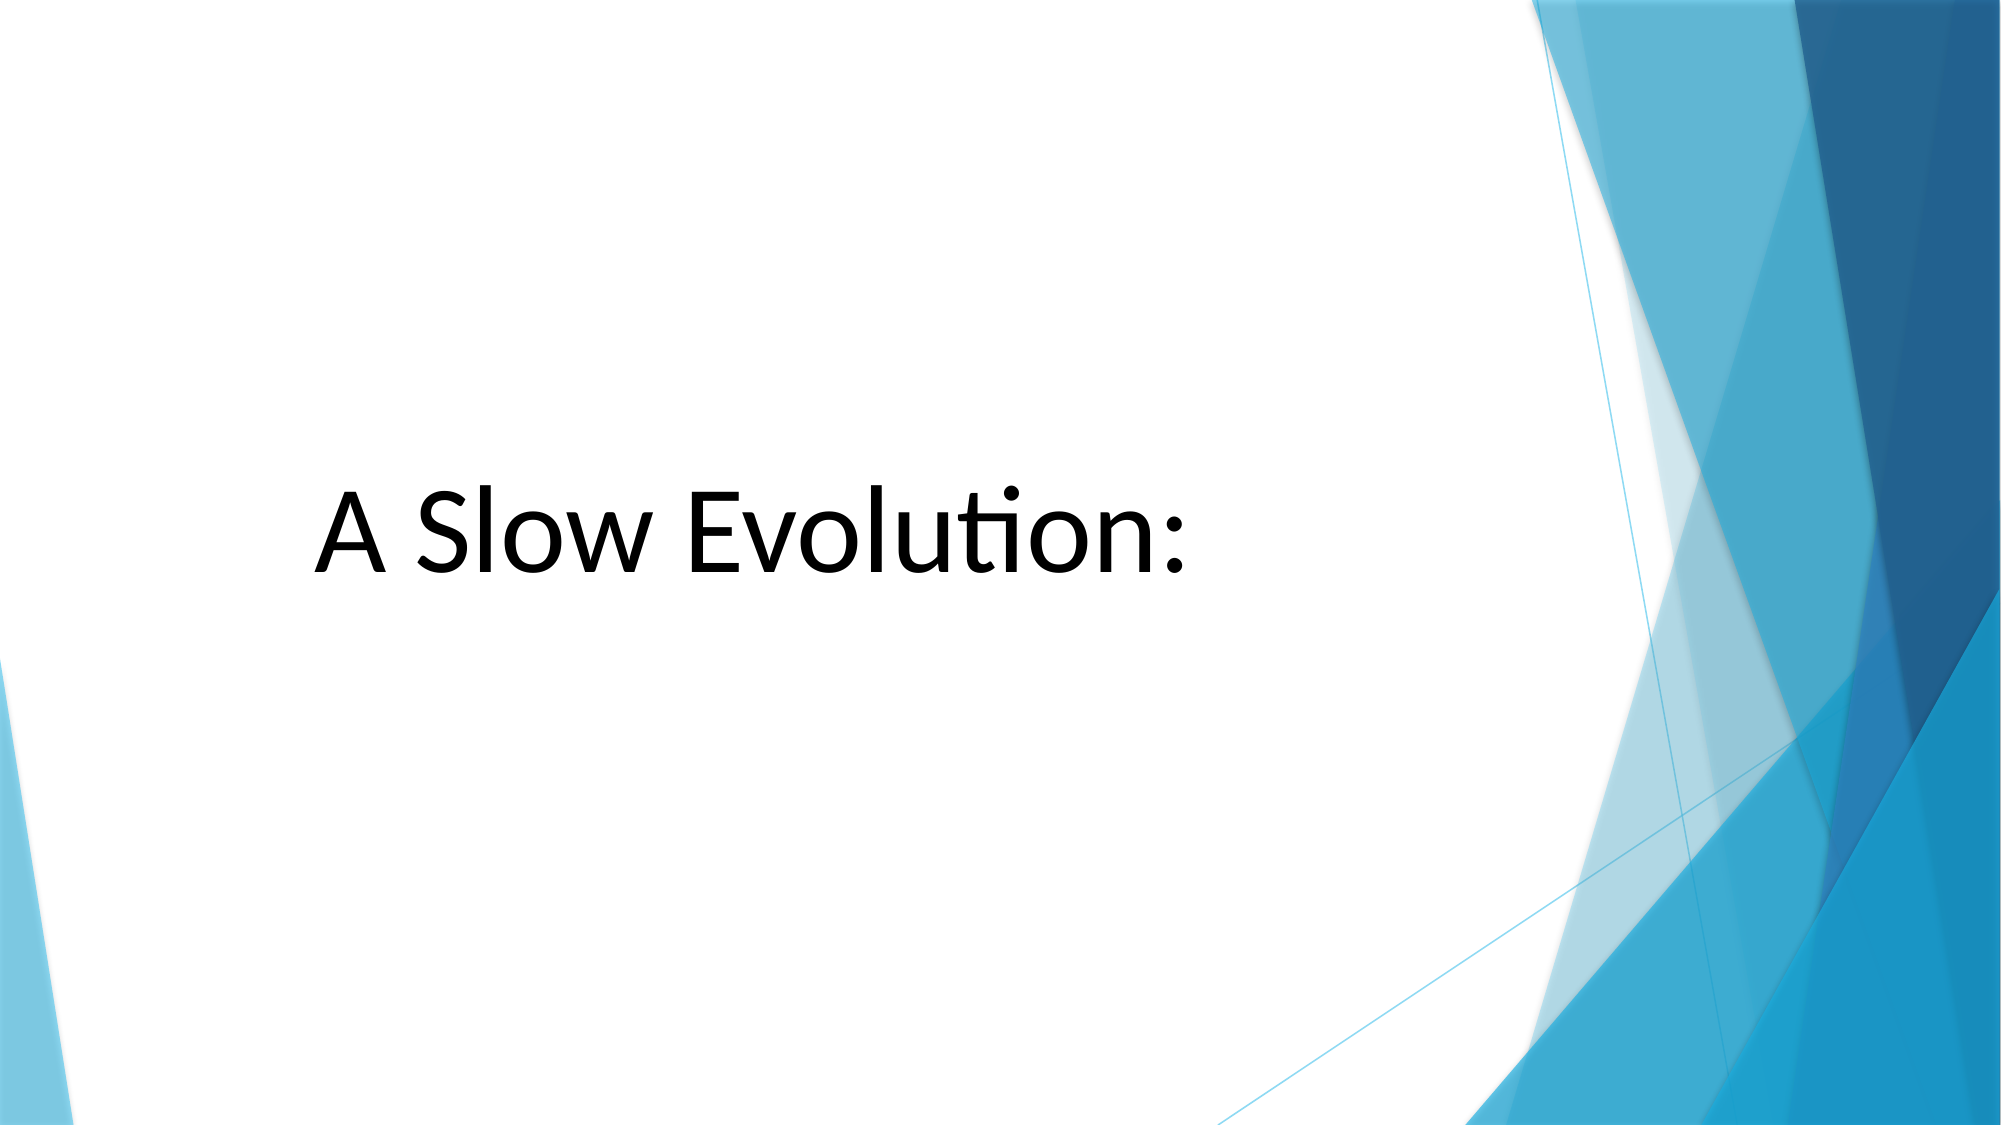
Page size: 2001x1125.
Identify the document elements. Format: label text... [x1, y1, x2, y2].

text_box A Slow Evolution: [299, 440, 1236, 605]
